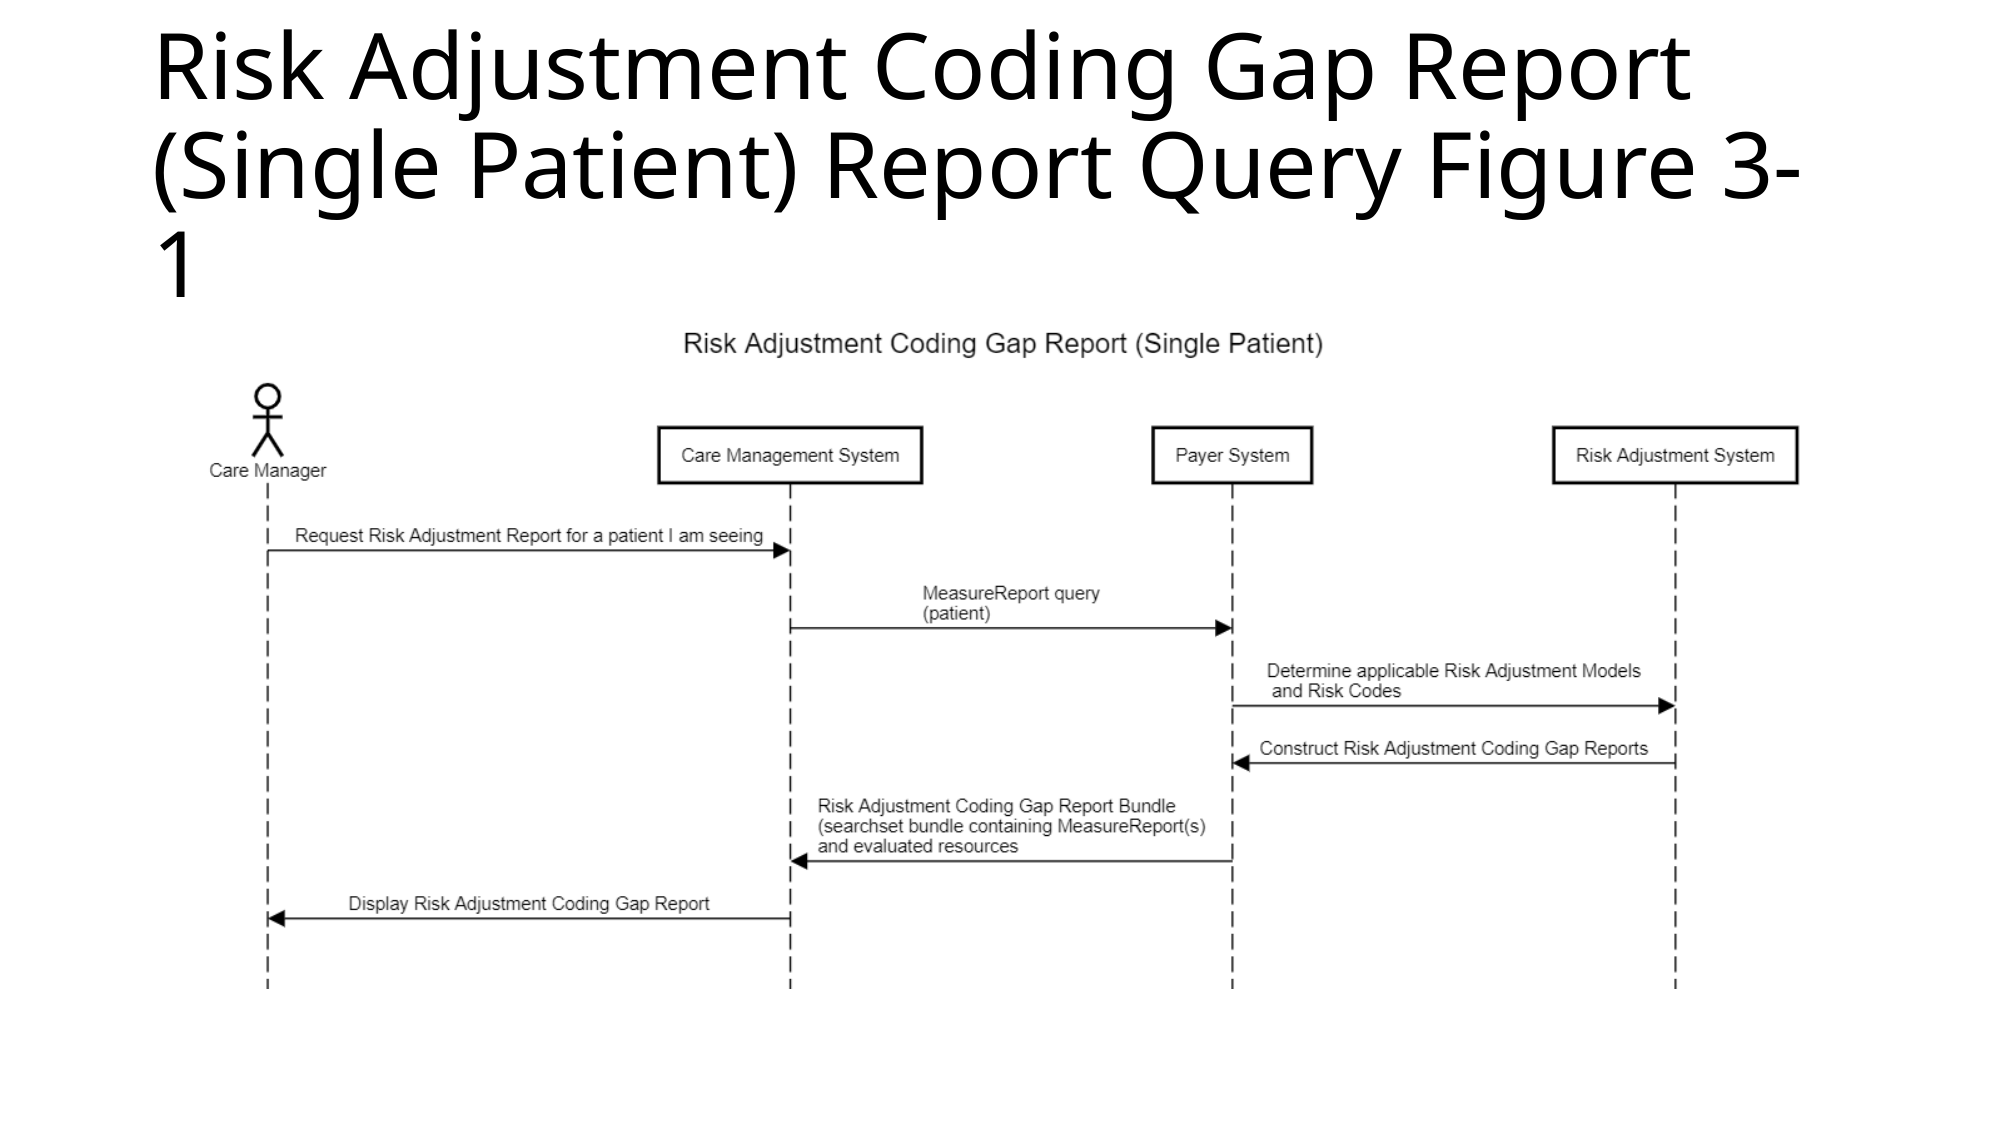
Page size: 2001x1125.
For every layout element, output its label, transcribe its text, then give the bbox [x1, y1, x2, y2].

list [199, 323, 1800, 989]
title Risk Adjustment Coding Gap Report (Single Patient) Report Query Figure 3-1 [137, 59, 1863, 278]
